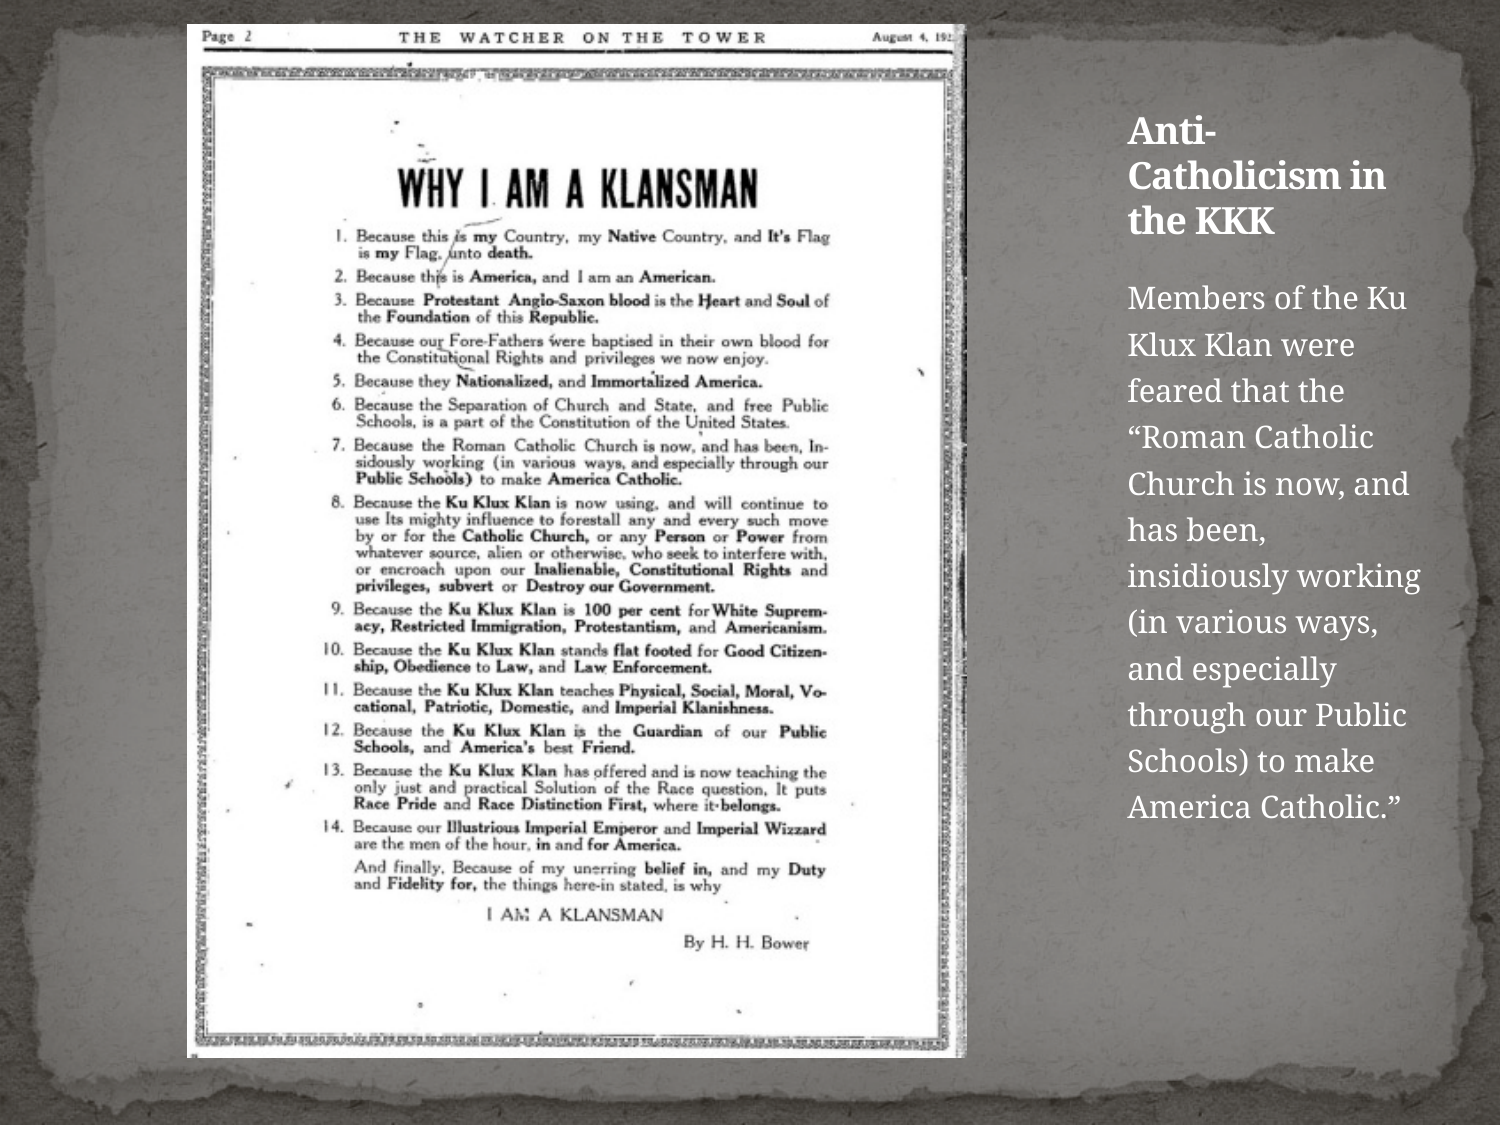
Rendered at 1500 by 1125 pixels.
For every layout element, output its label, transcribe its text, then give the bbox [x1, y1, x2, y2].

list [189, 27, 964, 1055]
title Anti-Catholicism in the KKK [1112, 74, 1438, 250]
list Members of the Ku Klux Klan were feared that the “Roman Catholic Church is now, and has been, insidiously working (in various ways, and especially through our Public Schools) to make America Catholic.” [1112, 262, 1438, 875]
